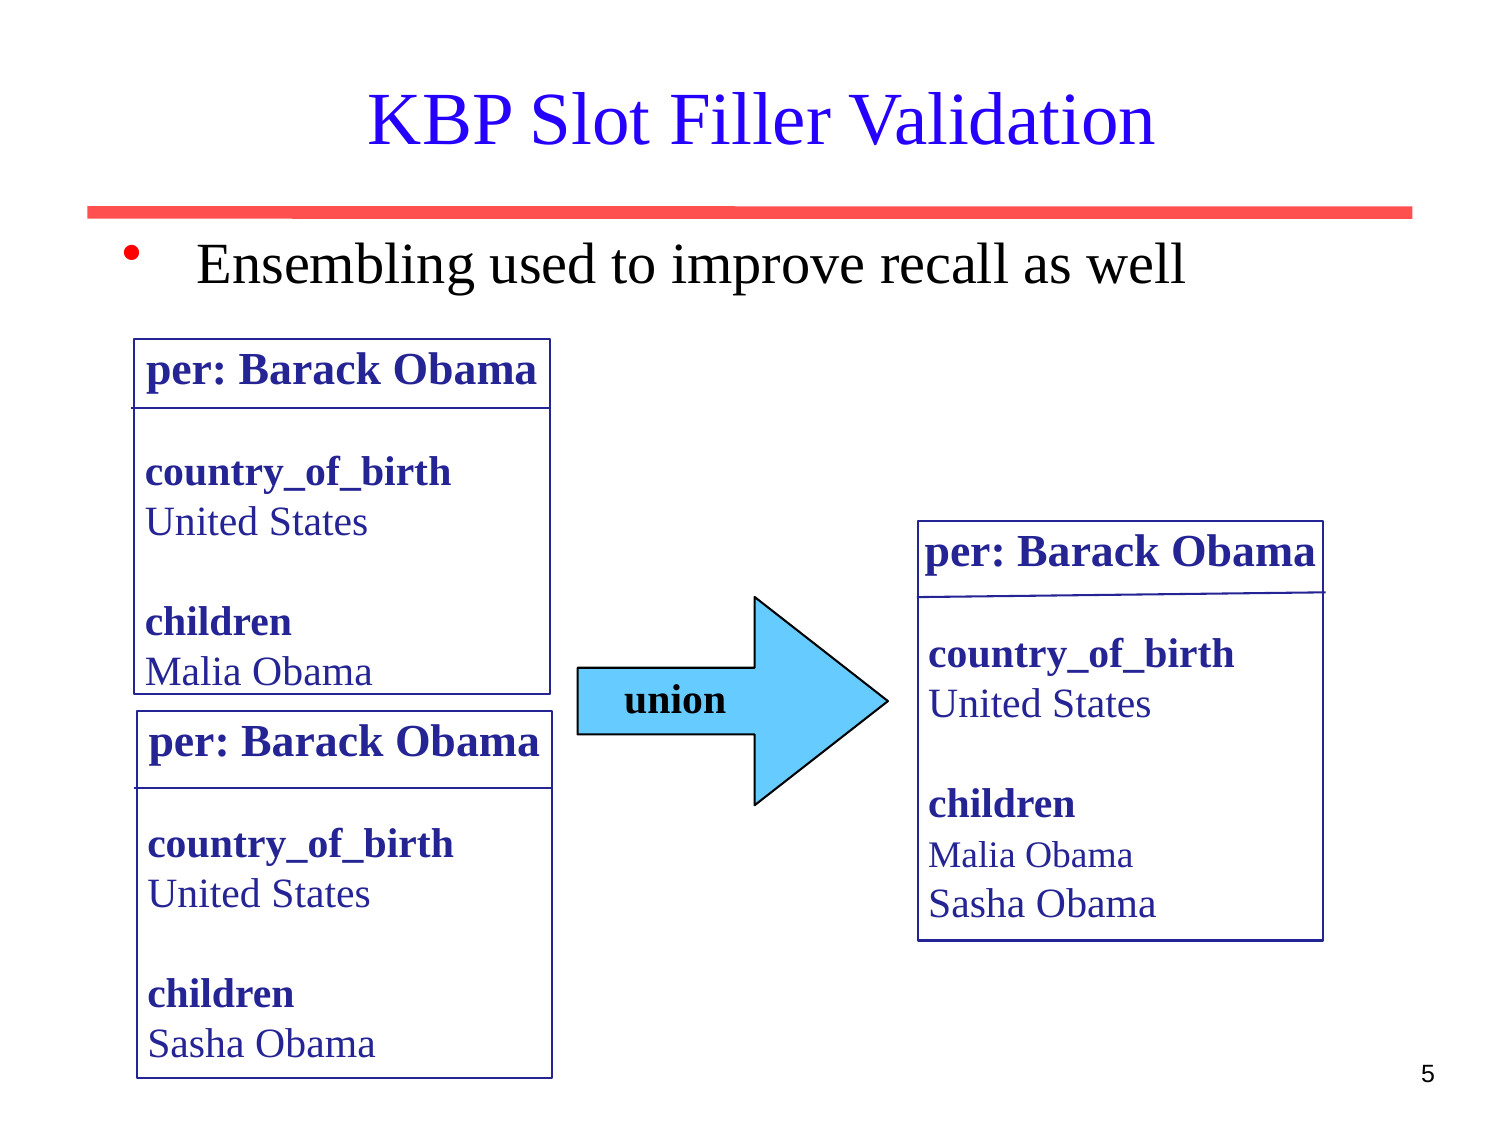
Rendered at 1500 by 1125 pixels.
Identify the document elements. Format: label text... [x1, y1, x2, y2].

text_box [916, 520, 1326, 941]
text_box KBP Slot Filler Validation [179, 61, 1346, 167]
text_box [577, 596, 889, 806]
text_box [130, 338, 551, 695]
text_box Ensembling used to improve recall as well [112, 224, 1388, 612]
slide_number 5 [1137, 1049, 1451, 1125]
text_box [133, 710, 553, 1079]
